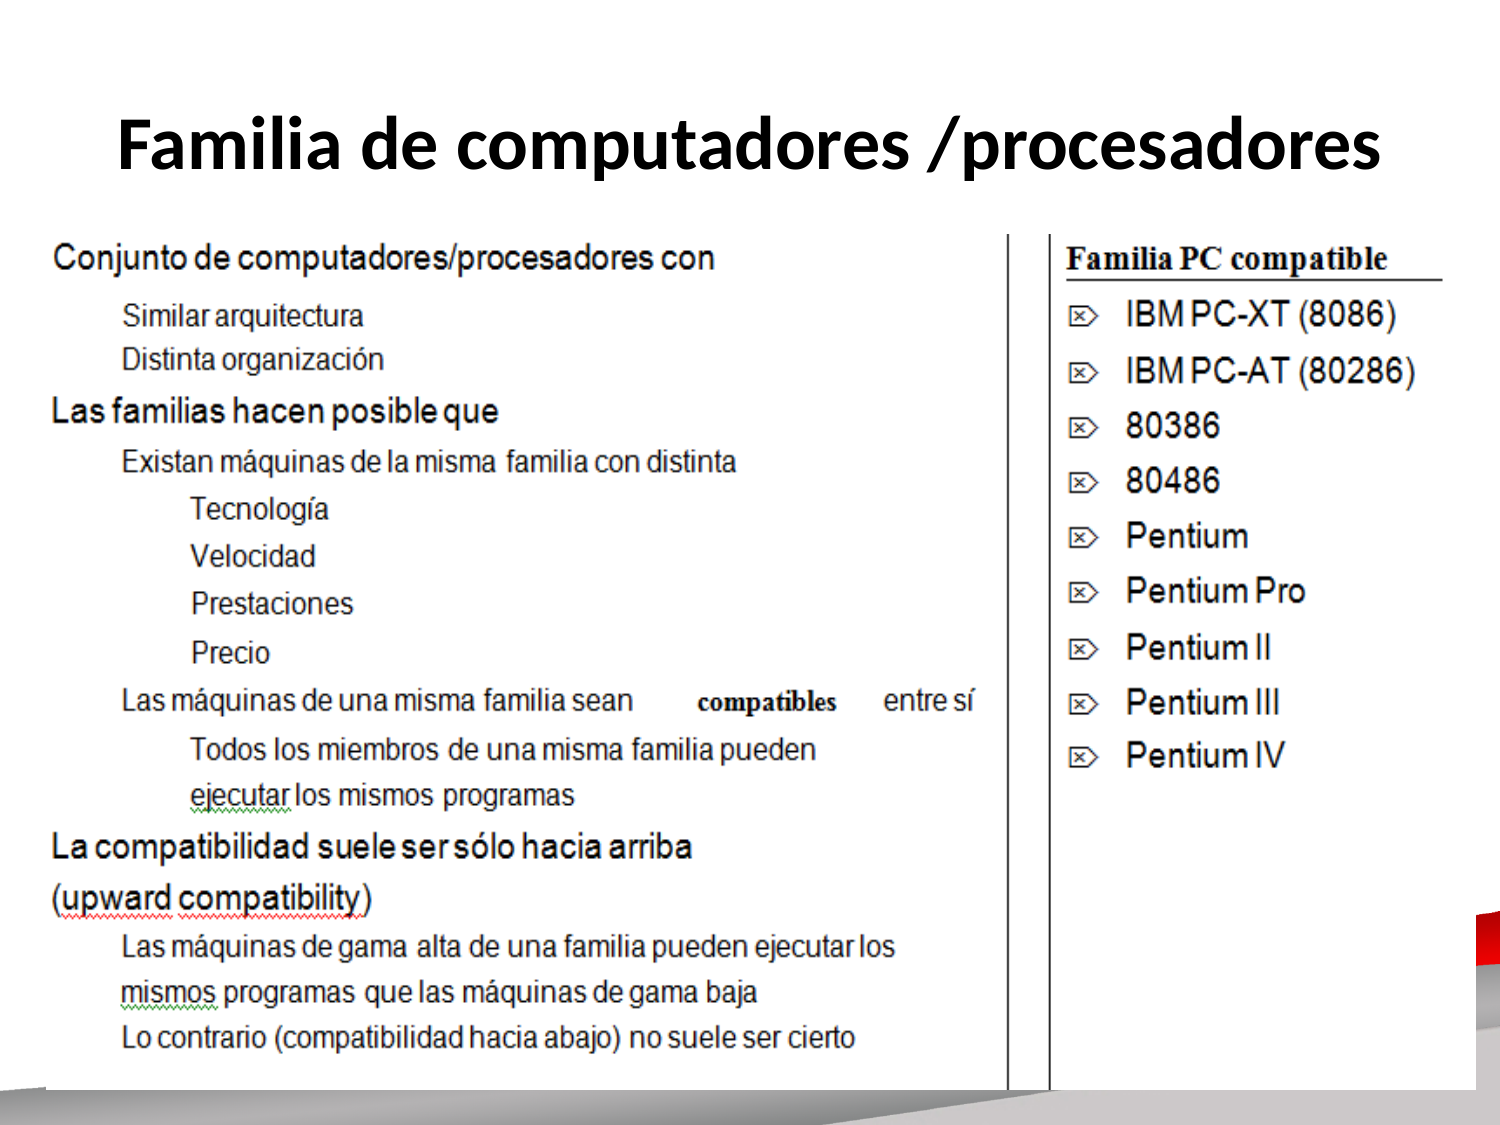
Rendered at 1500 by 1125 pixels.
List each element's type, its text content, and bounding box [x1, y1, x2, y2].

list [46, 234, 1476, 1091]
picture [0, 911, 1500, 1125]
title Familia de computadores /procesadores [75, 45, 1425, 232]
